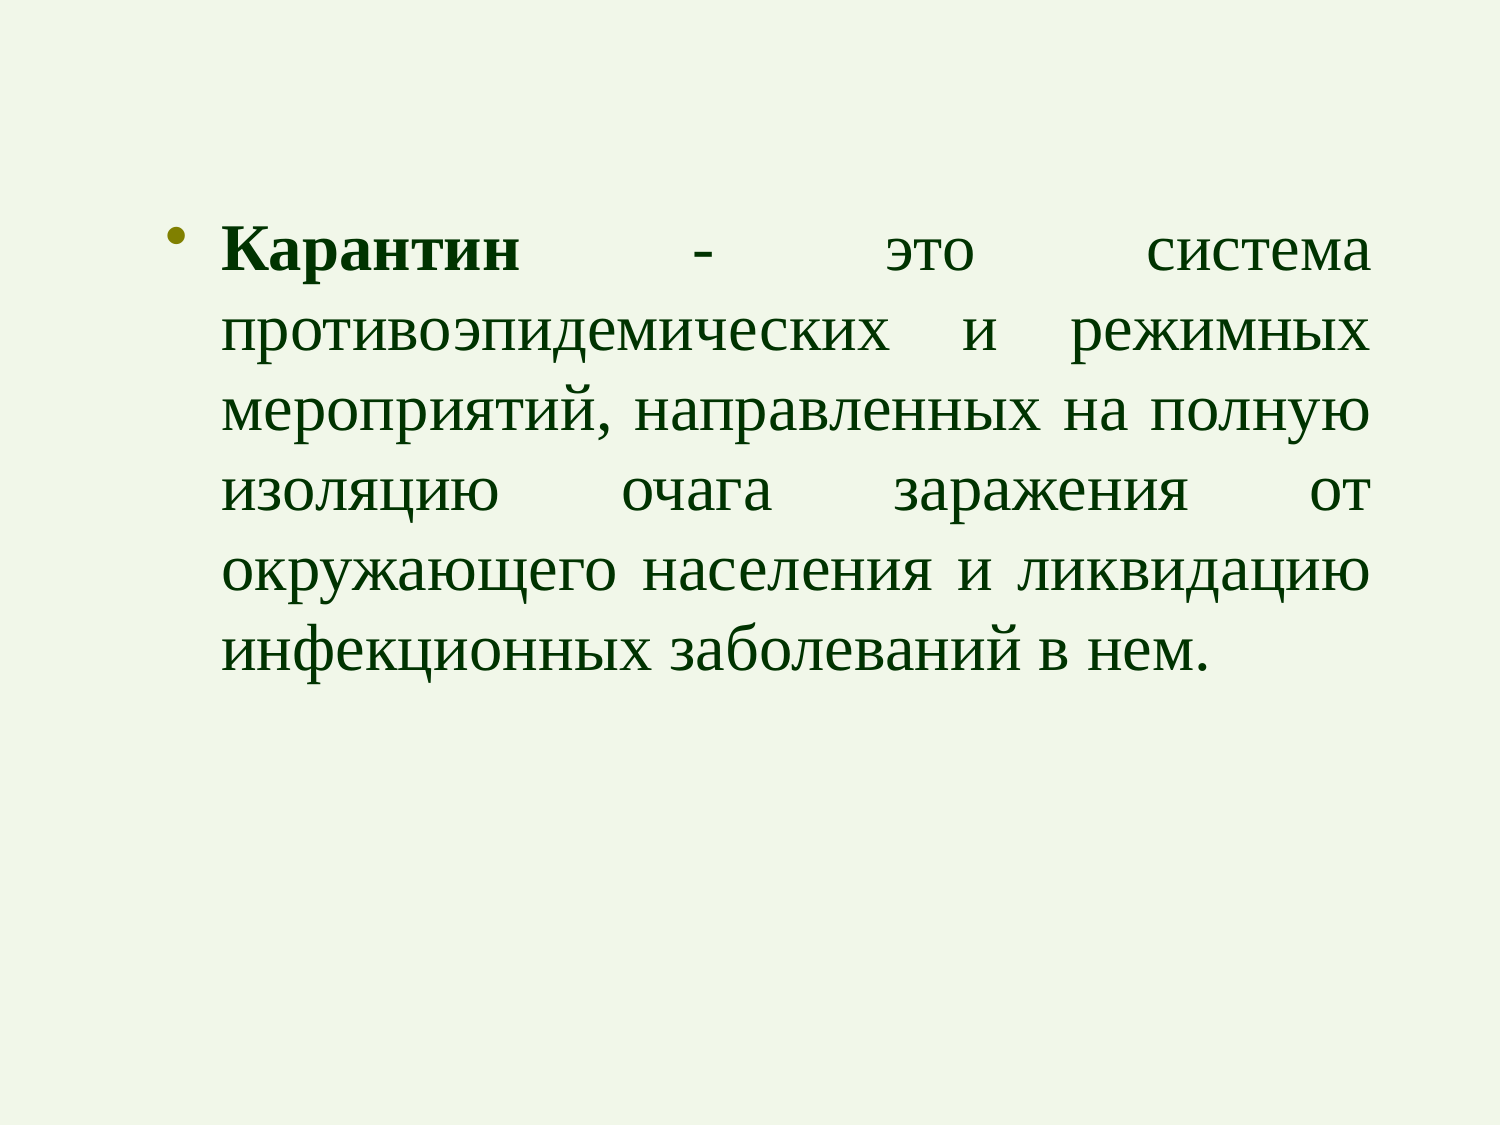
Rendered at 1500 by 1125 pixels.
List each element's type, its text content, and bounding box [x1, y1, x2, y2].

list Карантин - это система противоэпидемических и режимных мероприятий, направленных на полную изоляцию очага заражения от окружающего населения и ликвидацию инфекционных заболеваний в нем. [150, 196, 1388, 1000]
